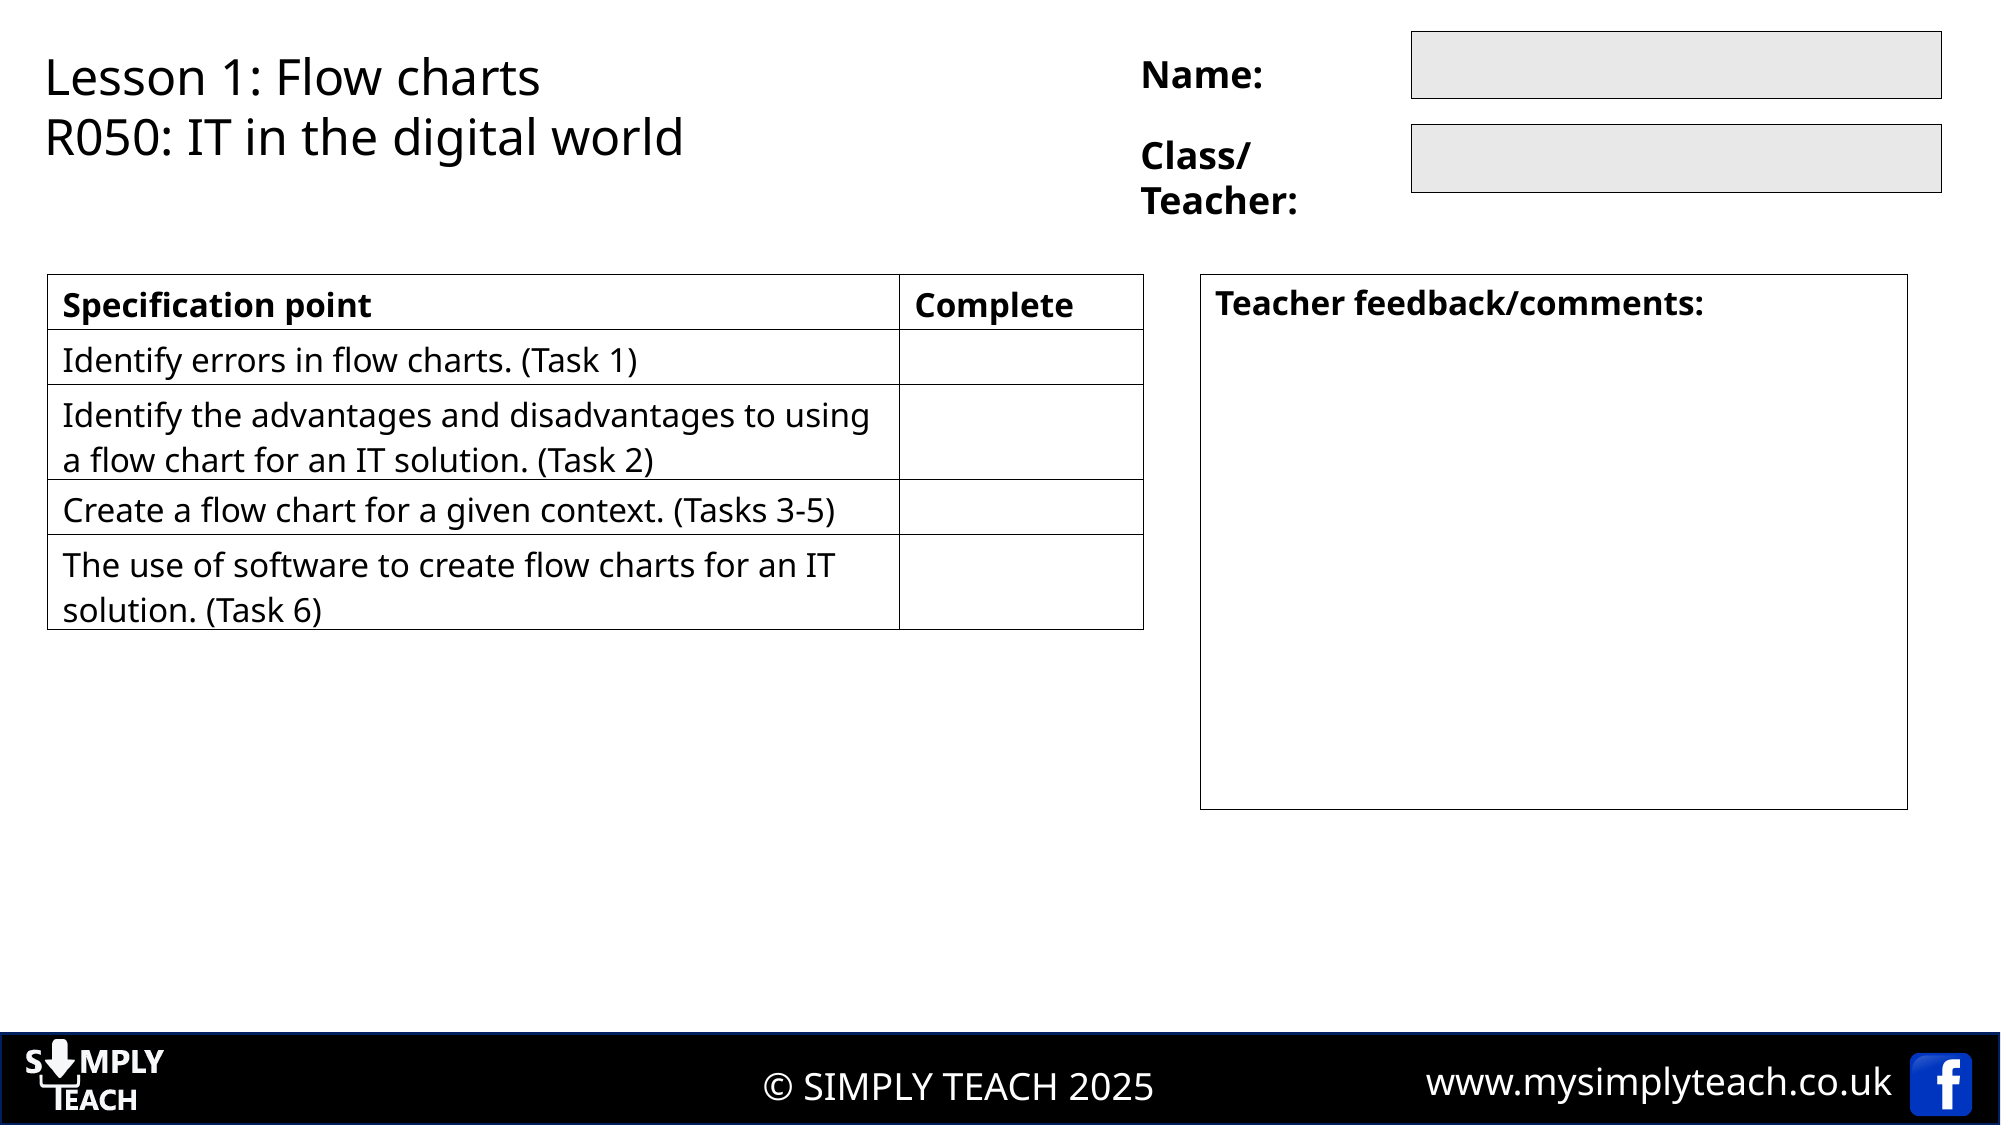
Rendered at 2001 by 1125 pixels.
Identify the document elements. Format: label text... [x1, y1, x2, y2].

table_cell Create a flow chart for a given context. (Tasks 3-5) [48, 480, 899, 534]
table_cell Identify the advantages and disadvantages to using a flow chart for an IT solution. (Task 2) [48, 385, 899, 479]
picture [1907, 1050, 1975, 1119]
text_box Teacher feedback/comments: [1199, 273, 1909, 811]
table_cell The use of software to create flow charts for an IT solution. (Task 6) [48, 535, 899, 629]
table_header Complete​ [900, 275, 1143, 329]
text_box Lesson 1: Flow charts R050: IT in the digital world [29, 37, 1126, 173]
table_cell [900, 480, 1143, 534]
text_box Name: [1125, 44, 1419, 104]
picture [15, 1033, 182, 1122]
text_box Class/Teacher: [1125, 124, 1419, 230]
text_box [1410, 123, 1943, 193]
table_cell [900, 385, 1143, 479]
table_cell [900, 535, 1143, 629]
table_cell ​ [900, 330, 1143, 384]
text_box [1410, 29, 1943, 100]
table_header Specification point [48, 275, 899, 329]
table_cell Identify errors in flow charts. (Task 1) [48, 330, 899, 384]
